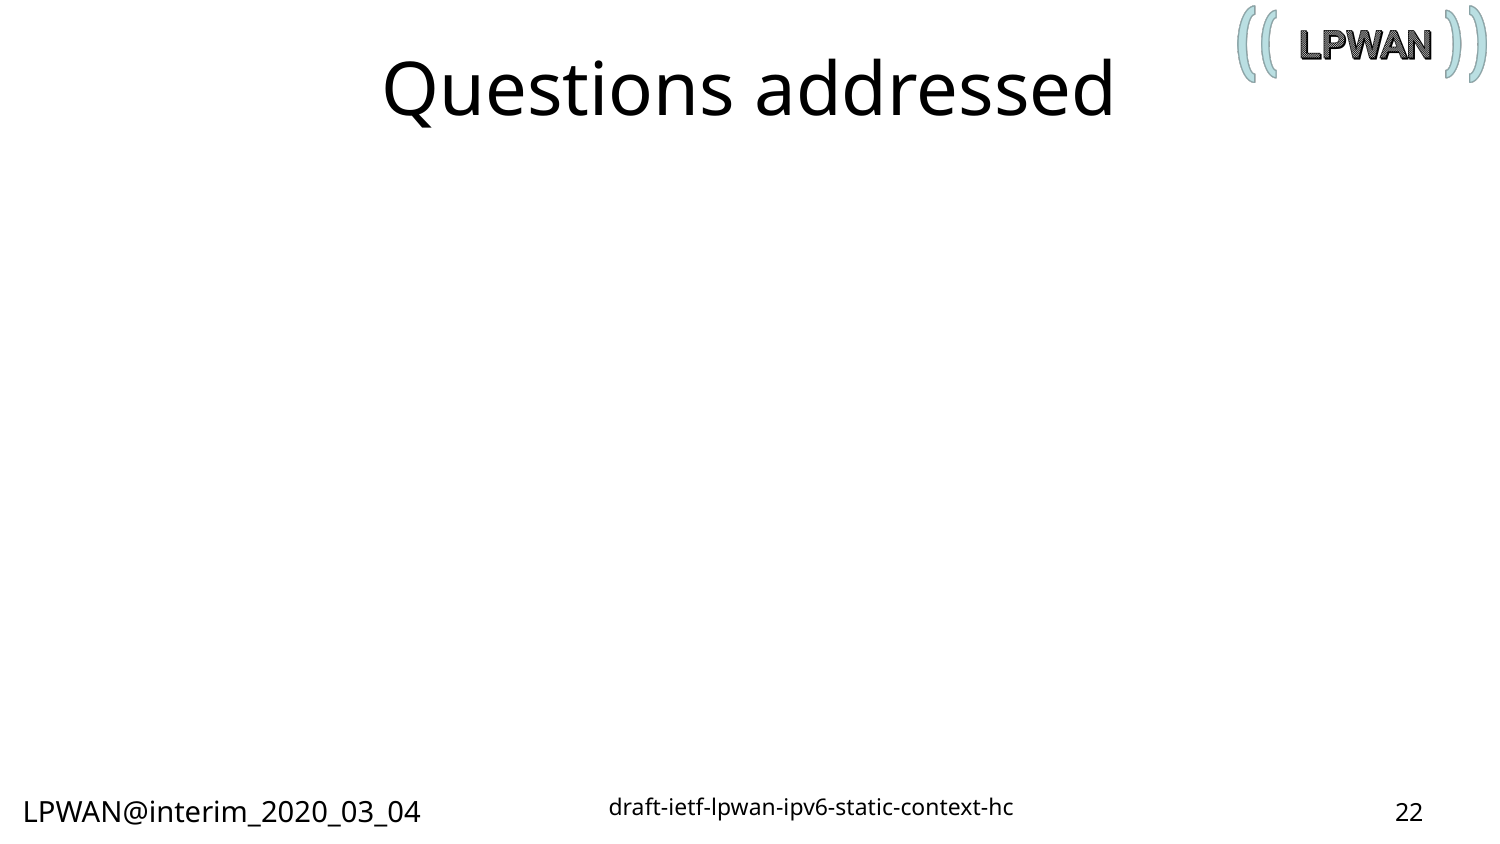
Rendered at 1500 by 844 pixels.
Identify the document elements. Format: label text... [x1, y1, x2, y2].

picture [1237, 5, 1487, 83]
slide_number 22 [1358, 791, 1439, 837]
title Questions addressed [75, 33, 1425, 139]
